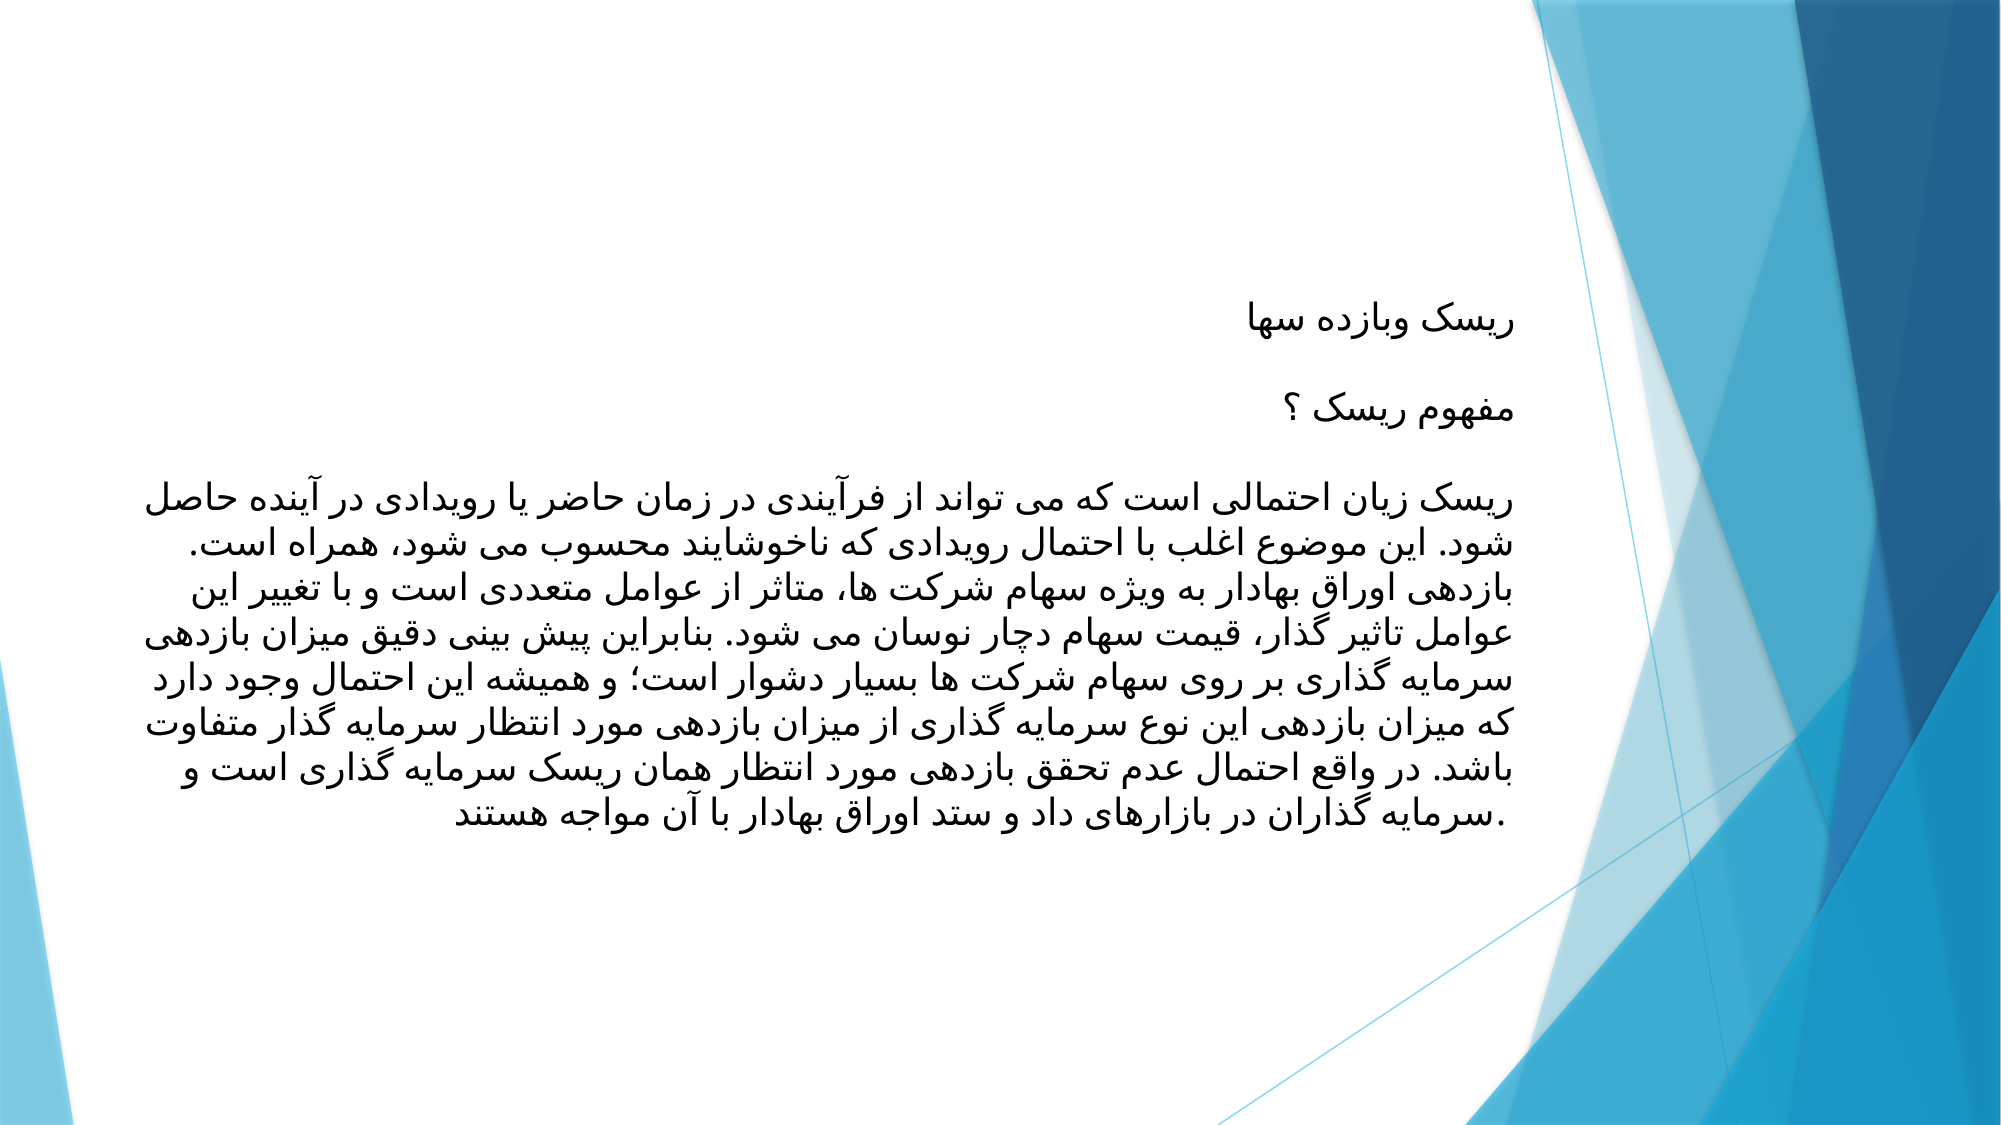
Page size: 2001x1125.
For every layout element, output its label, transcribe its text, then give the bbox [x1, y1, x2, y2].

text_box ریسک وبازده سها مفهوم ریسک ؟ ریسک زیان احتمالی است که می تواند از فرآیندی در زمان حاضر یا رویدادی در آینده حاصل شود. این موضوع اغلب با احتمال رویدادی که ناخوشایند محسوب می شود، همراه است. بازدهی اوراق بهادار به ویژه سهام شرکت ها، متاثر از عوامل متعددی است و با تغییر این عوامل تاثیر گذار، قیمت سهام دچار نوسان می شود. بنابراین پیش بینی دقیق میزان بازدهی سرمایه گذاری بر روی سهام شرکت ها بسیار دشوار است؛ و همیشه این احتمال وجود دارد که میزان بازدهی این نوع سرمایه گذاری از میزان بازدهی مورد انتظار سرمایه گذار متفاوت باشد. در واقع احتمال عدم تحقق بازدهی مورد انتظار همان ریسک سرمایه گذاری است و سرمایه گذاران در بازارهای داد و ستد اوراق بهادار با آن مواجه هستند. [101, 285, 1531, 886]
